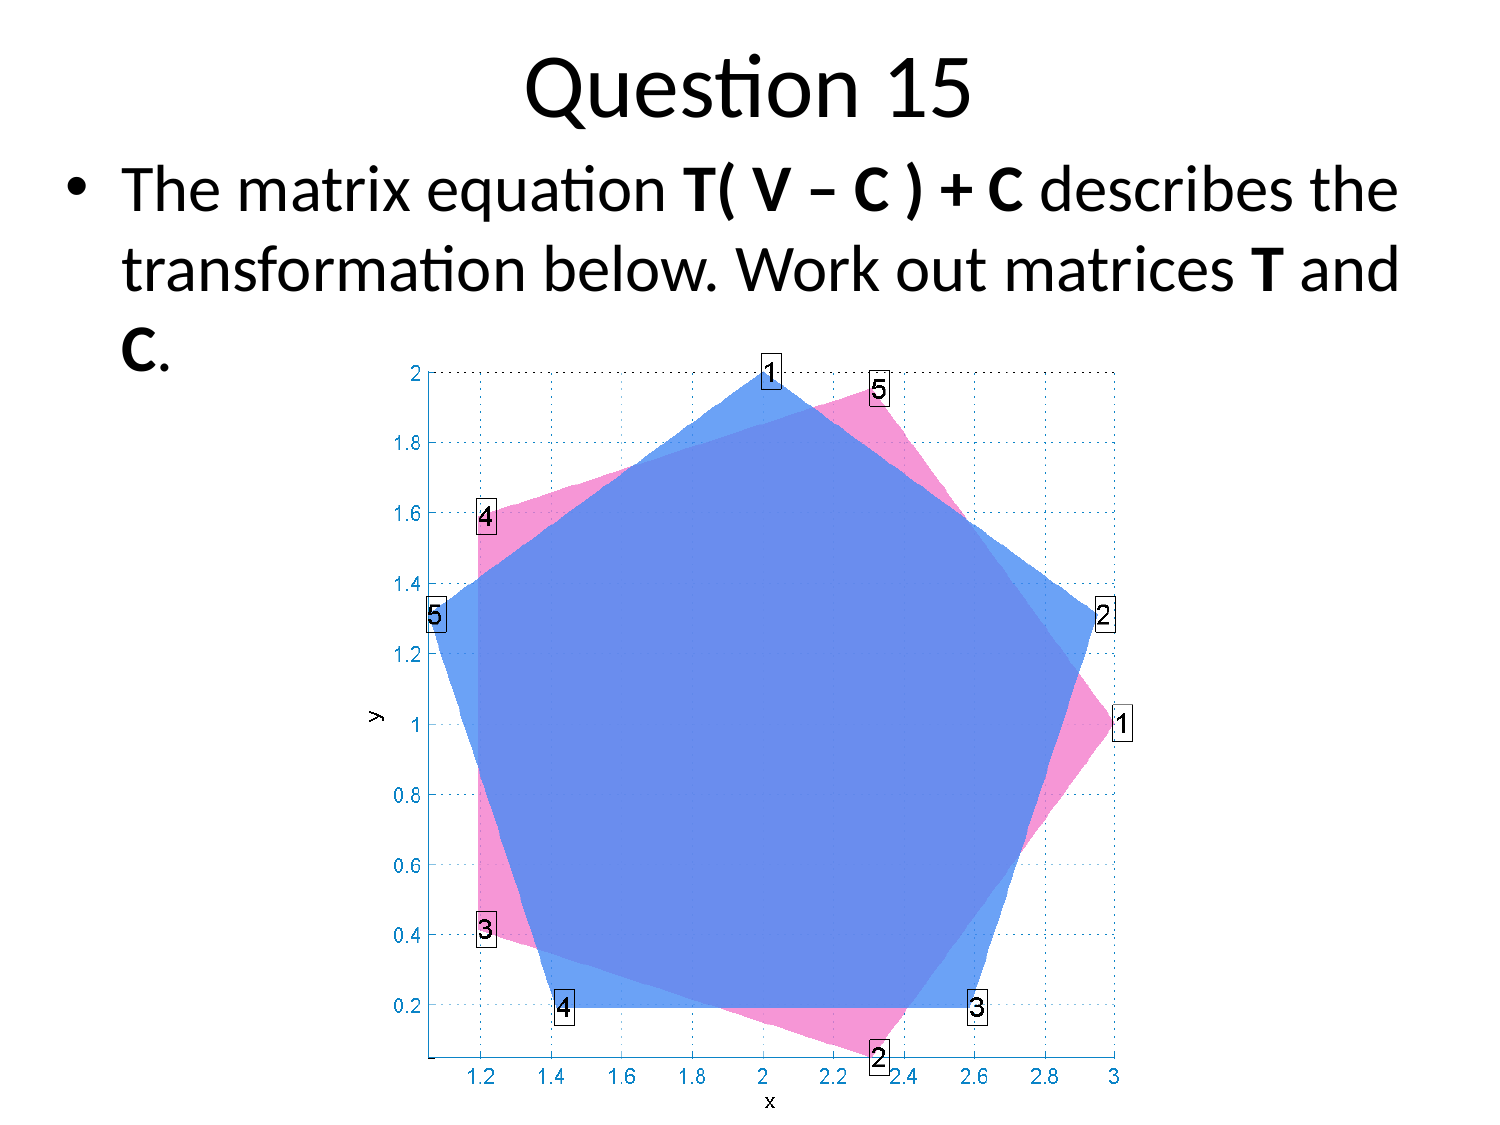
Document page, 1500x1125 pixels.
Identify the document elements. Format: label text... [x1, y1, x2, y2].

list The matrix equation T( V – C ) + C describes the transformation below. Work out matrices T and C. [50, 137, 1438, 1061]
picture [317, 324, 1190, 1125]
title Question 15 [75, 0, 1425, 137]
